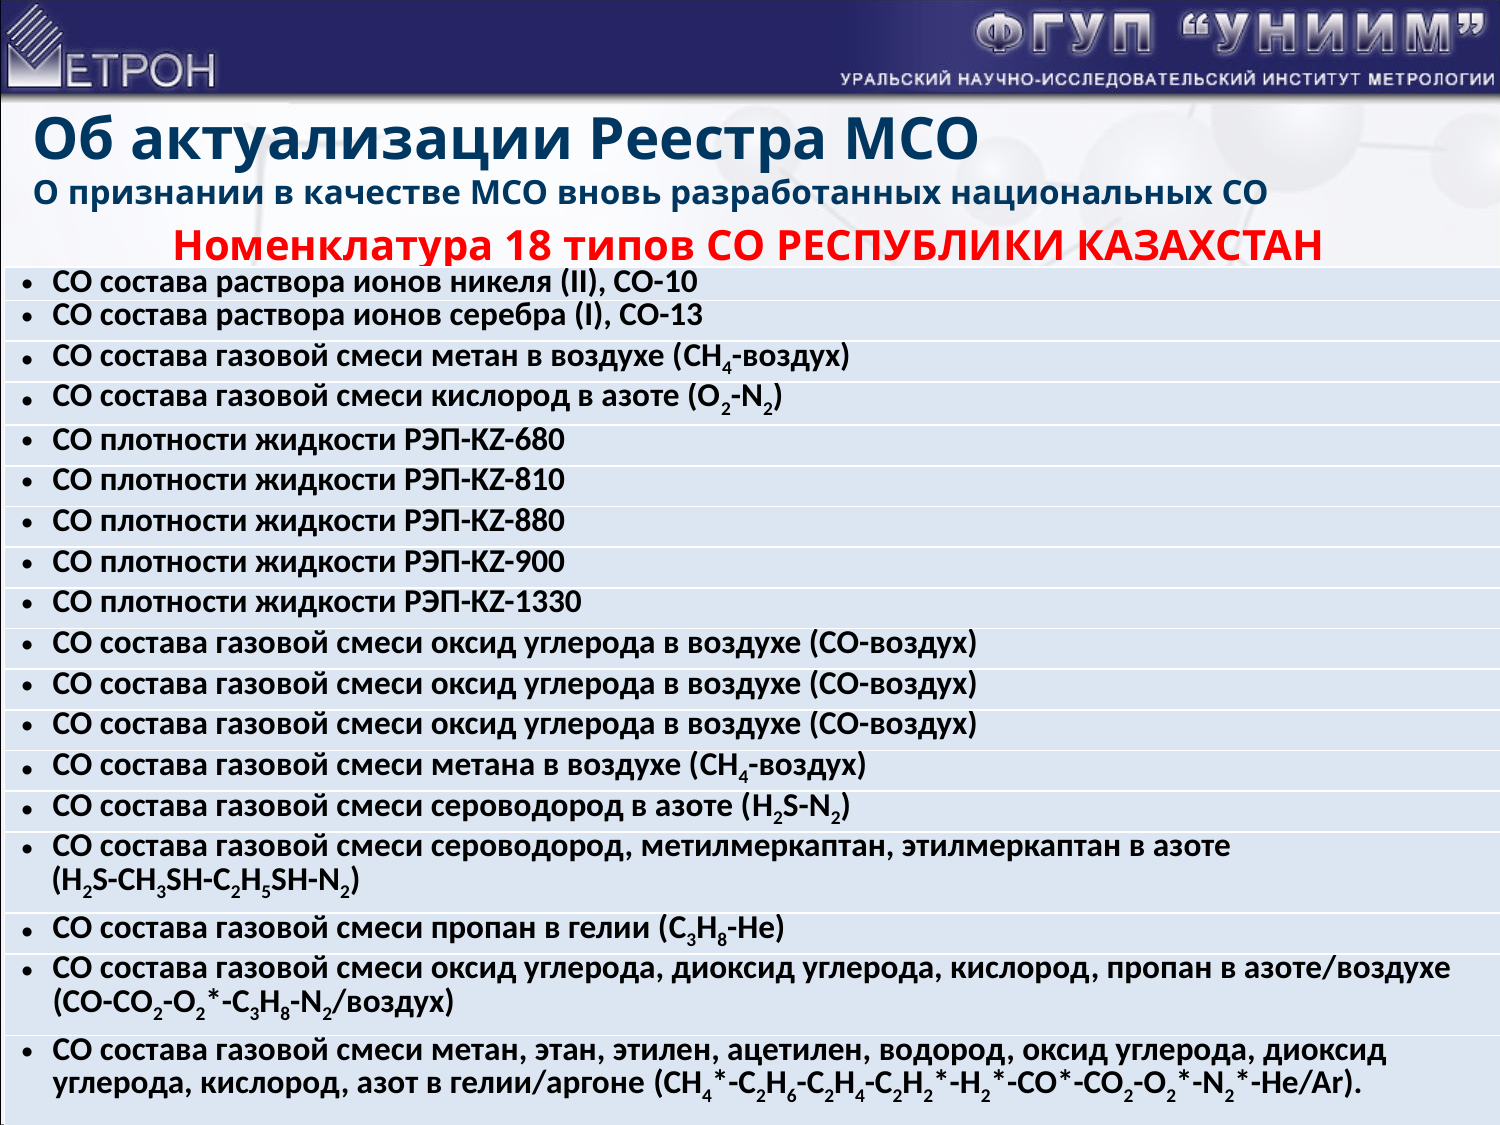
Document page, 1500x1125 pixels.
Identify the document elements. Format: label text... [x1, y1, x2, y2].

table_cell СО состава газовой смеси сероводород, метилмеркаптан, этилмеркаптан в азоте (H2S-CH3SH-C2H5SH-N2) [5, 833, 1500, 912]
table_cell СО состава газовой смеси оксид углерода в воздухе (СО-воздух) [5, 670, 1500, 709]
table_cell СО состава газовой смеси оксид углерода в воздухе (СО-воздух) [5, 711, 1500, 750]
table_cell СО плотности жидкости РЭП-KZ-1330 [5, 589, 1500, 628]
table_header СО состава раствора ионов никеля (II), СО-10 [5, 268, 1500, 300]
table_cell СО состава газовой смеси оксид углерода, диоксид углерода, кислород, пропан в азоте/воздухе (СО-СО2-О2*-C3H8-N2/воздух) [5, 955, 1500, 1035]
table_cell СО плотности жидкости РЭП-KZ-680 [5, 426, 1500, 465]
table_cell СО плотности жидкости РЭП-KZ-880 [5, 507, 1500, 546]
text_box Номенклатура 18 типов СО РЕСПУБЛИКИ КАЗАХСТАН [75, 244, 1422, 266]
table_cell СО состава газовой смеси метан, этан, этилен, ацетилен, водород, оксид углерода, диоксид углерода, кислород, азот в гелии/аргоне (CH4*-C2H6-C2H4-C2H2*-H2*-CO*-CO2-O2*-N2*-He/Ar). [5, 1036, 1500, 1125]
table_cell СО состава газовой смеси кислород в азоте (O2-N2) [5, 383, 1500, 424]
table_cell СО состава газовой смеси оксид углерода в воздухе (СО-воздух) [5, 629, 1500, 668]
table_cell СО состава раствора ионов серебра (I), СО-13 [5, 301, 1500, 340]
table_cell СО плотности жидкости РЭП-KZ-900 [5, 548, 1500, 587]
picture [0, 0, 1500, 1125]
table_cell СО состава газовой смеси пропан в гелии (C3H8-He) [5, 914, 1500, 953]
table_cell СО состава газовой смеси метана в воздухе (CH4-воздух) [5, 751, 1500, 790]
table_cell СО плотности жидкости РЭП-KZ-810 [5, 467, 1500, 506]
table_cell СО состава газовой смеси сероводород в азоте (H2S-N2) [5, 792, 1500, 831]
title Об актуализации Реестра МСО О признании в качестве МСО вновь разработанных национальных СО [17, 68, 1425, 244]
table_cell СО состава газовой смеси метан в воздухе (CH4-воздух) [5, 342, 1500, 381]
